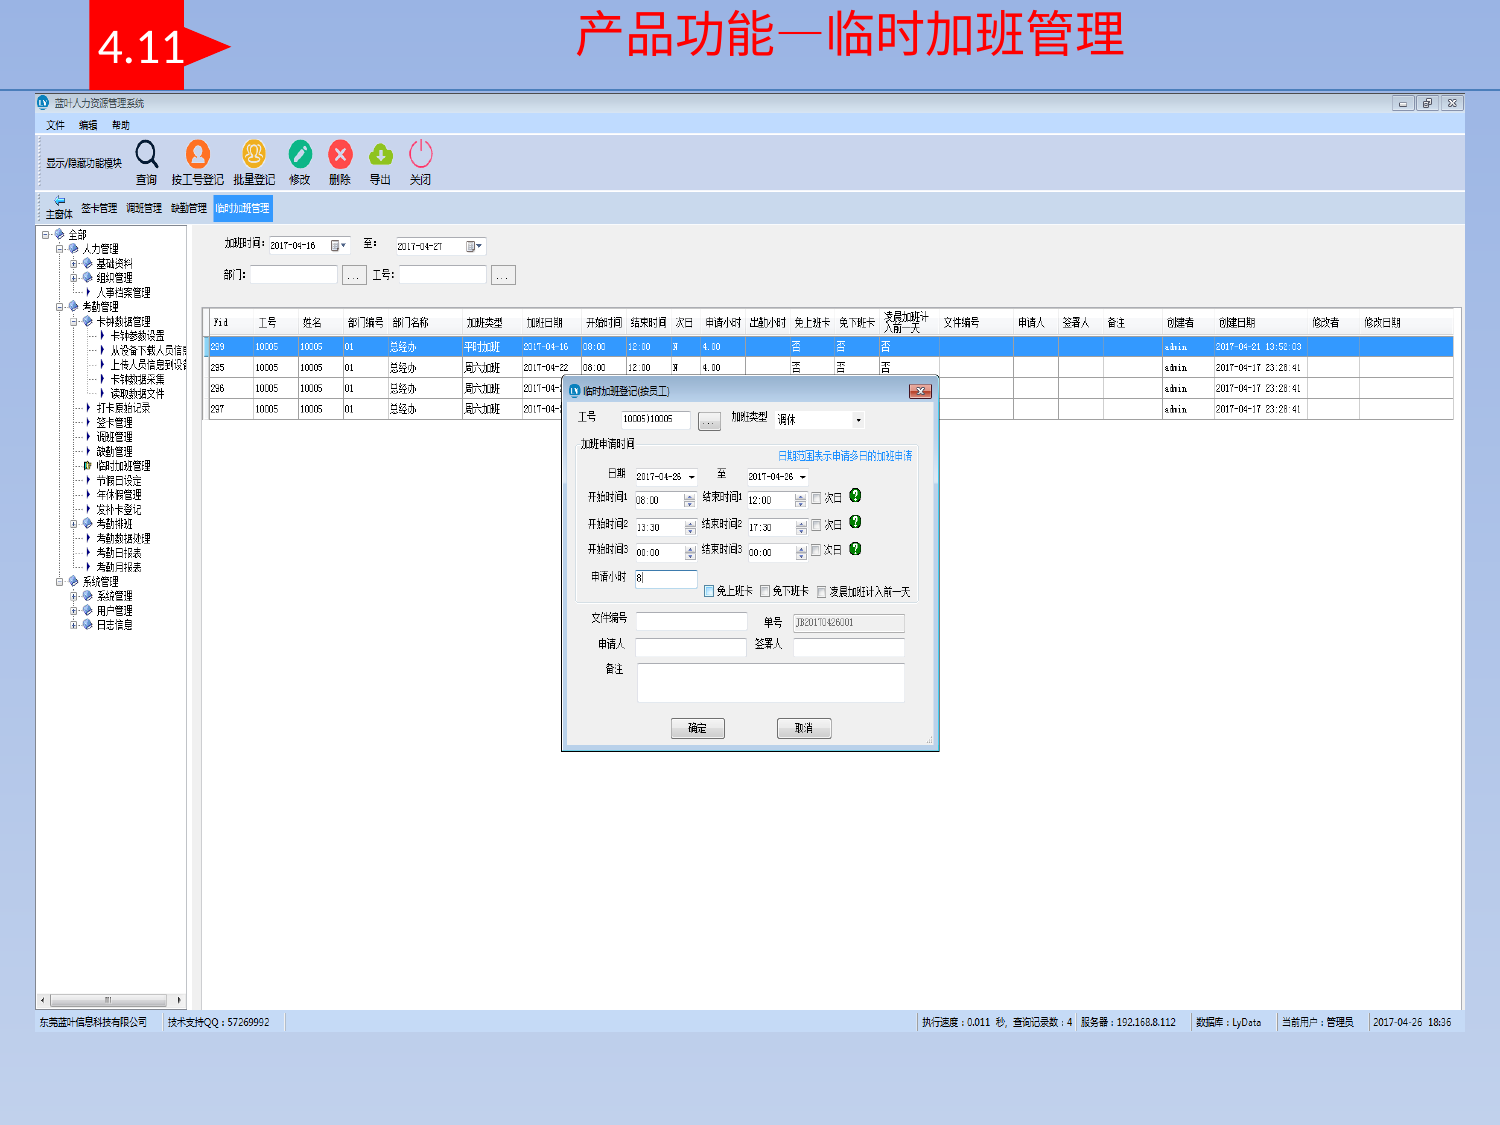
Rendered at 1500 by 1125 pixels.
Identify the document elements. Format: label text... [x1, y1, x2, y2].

text_box [87, 0, 186, 6]
text_box 4.11 [82, 6, 201, 81]
text_box 产品功能—临时加班管理 [560, 0, 1172, 71]
text_box [201, 31, 234, 62]
text_box [87, 81, 186, 89]
picture [34, 93, 1466, 1032]
